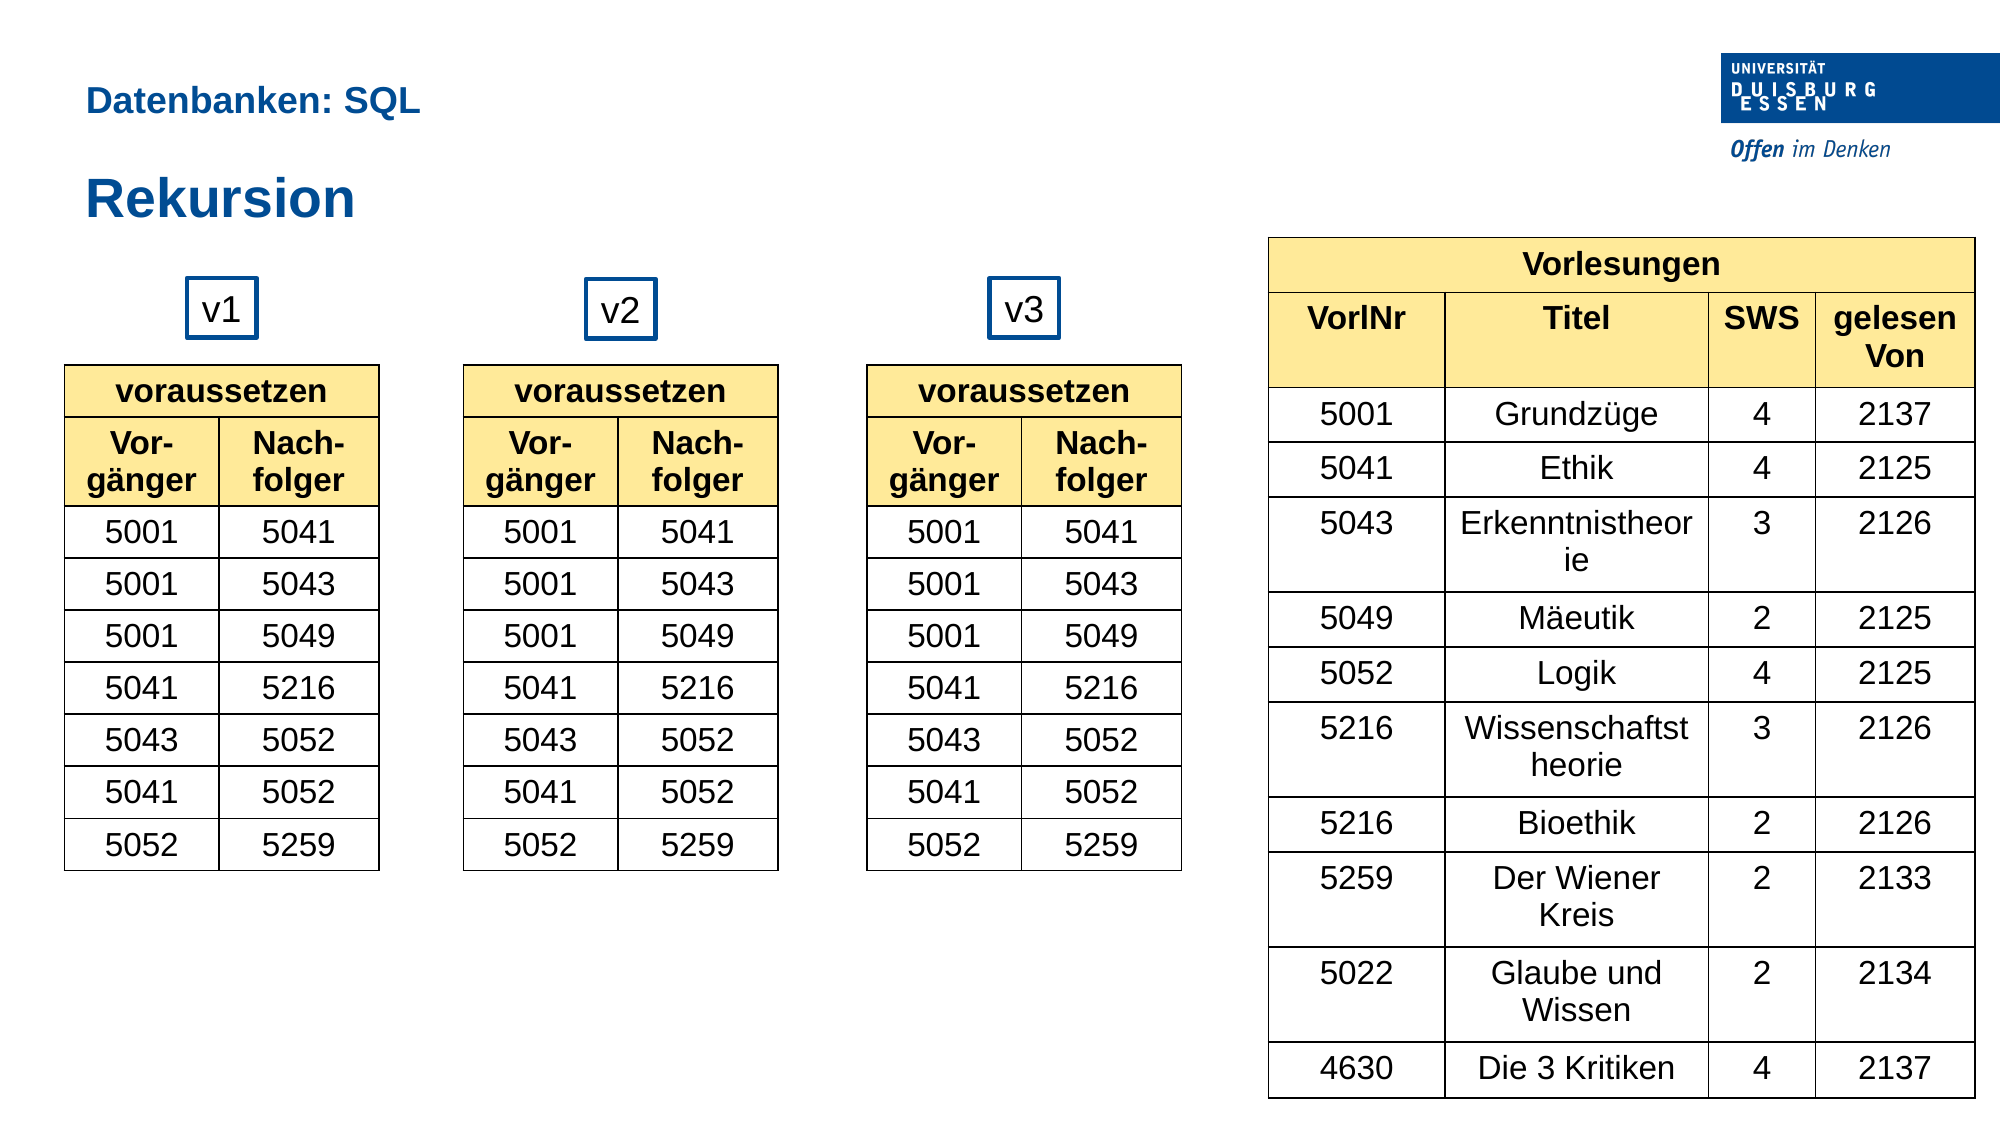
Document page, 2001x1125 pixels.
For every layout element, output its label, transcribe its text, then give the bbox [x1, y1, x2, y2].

table_cell VorlNr [1269, 290, 1444, 378]
table_cell 5001 [65, 507, 218, 557]
table_cell 5001 [65, 559, 218, 609]
table_cell 5052 [619, 715, 777, 765]
table_cell 5041 [1269, 432, 1444, 482]
table_cell 5052 [1022, 715, 1181, 765]
table_cell 2 [1709, 573, 1815, 623]
table_cell 5001 [464, 507, 617, 557]
table_cell Der Wiener Kreis [1446, 818, 1708, 906]
table_cell 4 [1709, 432, 1815, 482]
table_cell 5043 [464, 715, 617, 765]
table_cell Mäeutik [1446, 573, 1708, 623]
table_cell 4 [1709, 380, 1815, 430]
list Rekursion [85, 162, 1696, 237]
table_cell 5043 [1022, 559, 1181, 609]
table_cell Die 3 Kritiken [1446, 996, 1708, 1051]
table_cell 5041 [464, 767, 617, 818]
table_cell 5001 [1269, 380, 1444, 430]
table_cell 5041 [868, 663, 1021, 713]
table_cell 5041 [65, 663, 218, 713]
table_cell 5043 [65, 715, 218, 765]
table_cell 3 [1709, 677, 1815, 764]
table_cell Nach-folger [619, 418, 777, 505]
table_cell 2125 [1816, 432, 1974, 482]
table_cell 5049 [1022, 611, 1181, 661]
table_cell 5041 [619, 507, 777, 557]
table_cell Nach-folger [1022, 418, 1181, 505]
table_cell 2134 [1816, 907, 1974, 995]
table_cell 5259 [619, 819, 777, 870]
table_cell 5216 [1269, 677, 1444, 764]
table_cell Vor-gänger [464, 418, 617, 505]
table_cell 2133 [1816, 818, 1974, 906]
table_header voraussetzen [464, 366, 777, 416]
table_cell 5049 [619, 611, 777, 661]
table_cell gelesenVon [1816, 290, 1974, 378]
table_cell 2137 [1816, 380, 1974, 430]
table_cell 5216 [220, 663, 378, 713]
table_cell 2 [1709, 818, 1815, 906]
slide_number 88 [1677, 1052, 1914, 1081]
table_cell 5259 [1022, 819, 1181, 870]
table_cell 5259 [220, 819, 378, 870]
table_cell 2 [1709, 907, 1815, 995]
table_cell 5001 [464, 611, 617, 661]
table_cell 5216 [1022, 663, 1181, 713]
table_cell Vor-gänger [65, 418, 218, 505]
table_cell 5259 [1269, 818, 1444, 906]
table_cell 5001 [868, 611, 1021, 661]
table_cell 2125 [1816, 573, 1974, 623]
table_cell 3 [1709, 484, 1815, 571]
table_header voraussetzen [868, 366, 1181, 416]
table_cell 5041 [868, 767, 1021, 818]
table_cell 2126 [1816, 484, 1974, 571]
table_cell Logik [1446, 625, 1708, 675]
table_header voraussetzen [65, 366, 378, 416]
table_cell 5052 [65, 819, 218, 870]
table_cell Wissenschaftstheorie [1446, 677, 1708, 764]
table_cell 5049 [1269, 573, 1444, 623]
table_cell 4 [1709, 625, 1815, 675]
table_cell 5043 [619, 559, 777, 609]
table_cell 5041 [1022, 507, 1181, 557]
table_cell 2126 [1816, 677, 1974, 764]
table_cell 4630 [1269, 996, 1444, 1051]
table_header Vorlesungen [1269, 238, 1974, 289]
table_cell 5049 [220, 611, 378, 661]
table_cell 2126 [1816, 766, 1974, 816]
table_cell 5052 [1022, 767, 1181, 818]
table_cell 2 [1709, 766, 1815, 816]
table_cell 5052 [868, 819, 1021, 870]
table_cell Nach-folger [220, 418, 378, 505]
table_cell 5001 [868, 507, 1021, 557]
table_cell 5041 [65, 767, 218, 818]
table_cell 5052 [220, 715, 378, 765]
table_cell Bioethik [1446, 766, 1708, 816]
table_cell SWS [1709, 290, 1815, 378]
table_cell Erkenntnistheorie [1446, 484, 1708, 571]
table_cell Grundzüge [1446, 380, 1708, 430]
text_box v1 [187, 278, 257, 338]
table_cell 5001 [868, 559, 1021, 609]
table_cell 5043 [220, 559, 378, 609]
list Datenbanken: SQL [85, 81, 1696, 122]
table_cell 5052 [220, 767, 378, 818]
table_cell 4 [1709, 996, 1815, 1051]
table_cell 5041 [464, 663, 617, 713]
table_cell 2125 [1816, 625, 1974, 675]
table_cell 5041 [220, 507, 378, 557]
table_cell 5052 [464, 819, 617, 870]
table_cell Ethik [1446, 432, 1708, 482]
table_cell 5052 [1269, 625, 1444, 675]
table_cell 5052 [619, 767, 777, 818]
table_cell 5043 [868, 715, 1021, 765]
text_box v3 [989, 278, 1059, 338]
table_cell 5001 [464, 559, 617, 609]
table_cell Glaube und Wissen [1446, 907, 1708, 995]
text_box v2 [586, 279, 656, 339]
table_cell 5001 [65, 611, 218, 661]
table_cell Titel [1446, 290, 1708, 378]
picture [1721, 53, 2000, 162]
list [84, 237, 1268, 856]
table_cell 5022 [1269, 907, 1444, 995]
table_cell Vor-gänger [868, 418, 1021, 505]
table_cell 5216 [1269, 766, 1444, 816]
table_cell 5216 [619, 663, 777, 713]
table_cell 2137 [1816, 996, 1974, 1051]
table_cell 5043 [1269, 484, 1444, 571]
